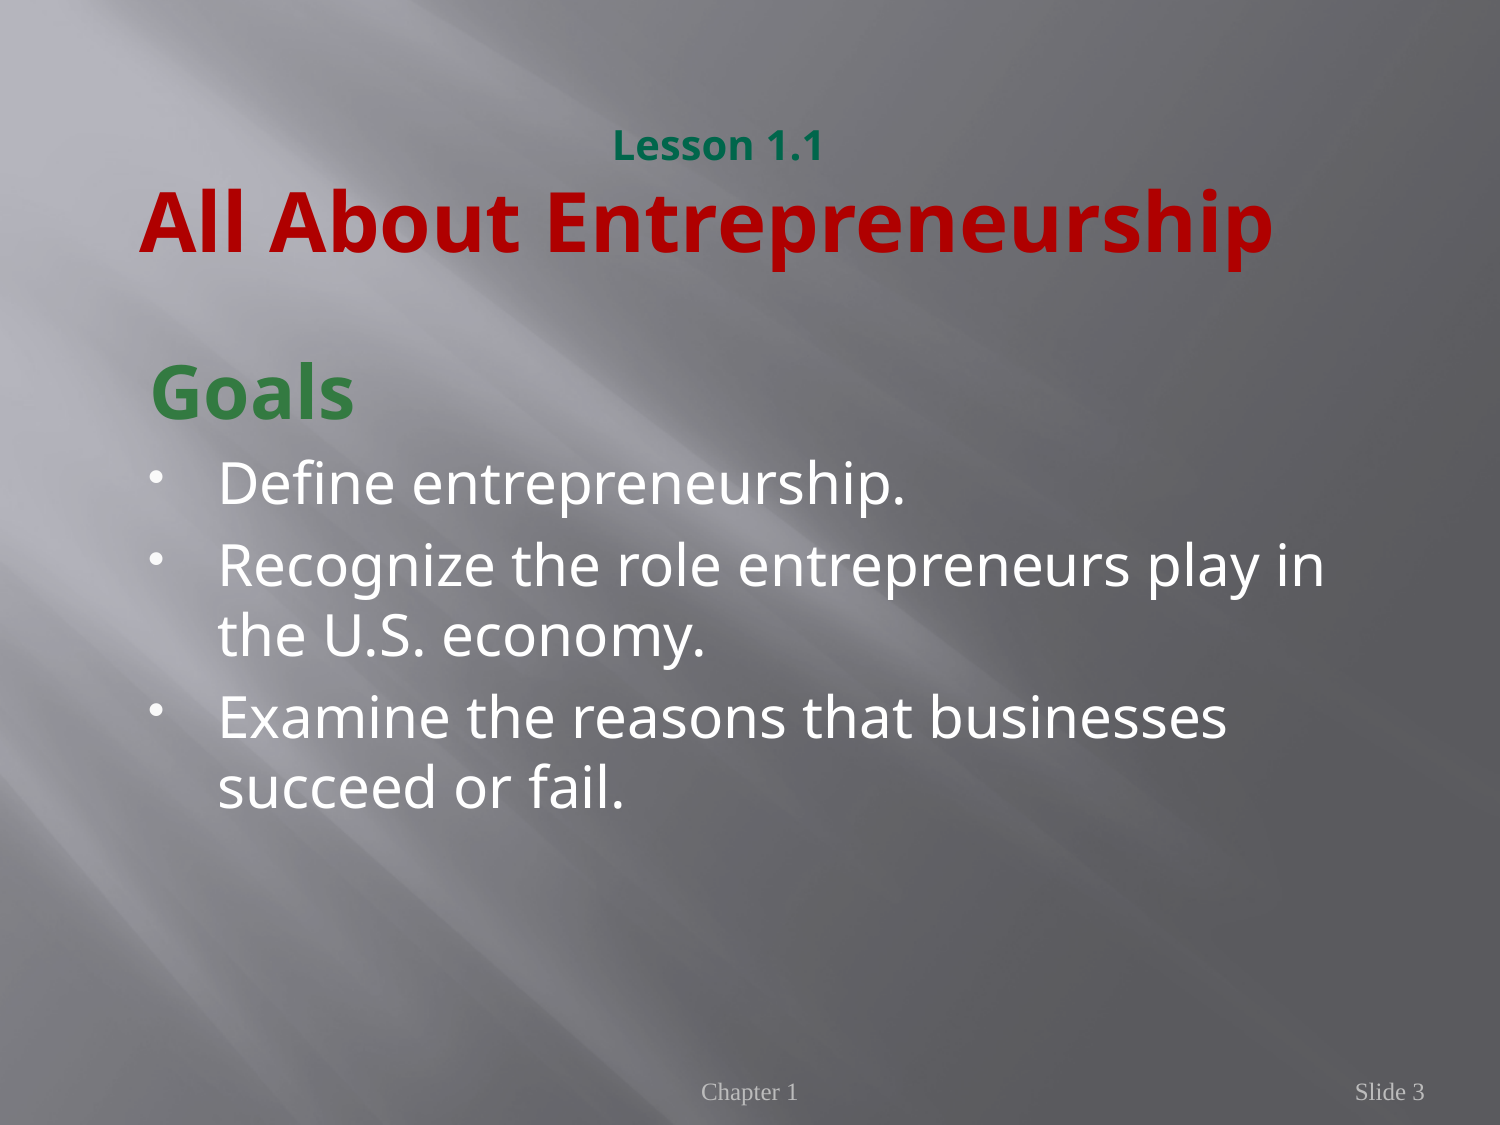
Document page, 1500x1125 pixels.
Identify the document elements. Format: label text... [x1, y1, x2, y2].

list Goals Define entrepreneurship. Recognize the role entrepreneurs play in the U.S. economy. Examine the reasons that businesses succeed or fail. [112, 337, 1388, 938]
slide_number Slide 3 [1299, 1052, 1425, 1113]
title Lesson 1.1 All About Entrepreneurship [99, 99, 1338, 288]
footer Chapter 1 [512, 1052, 988, 1113]
